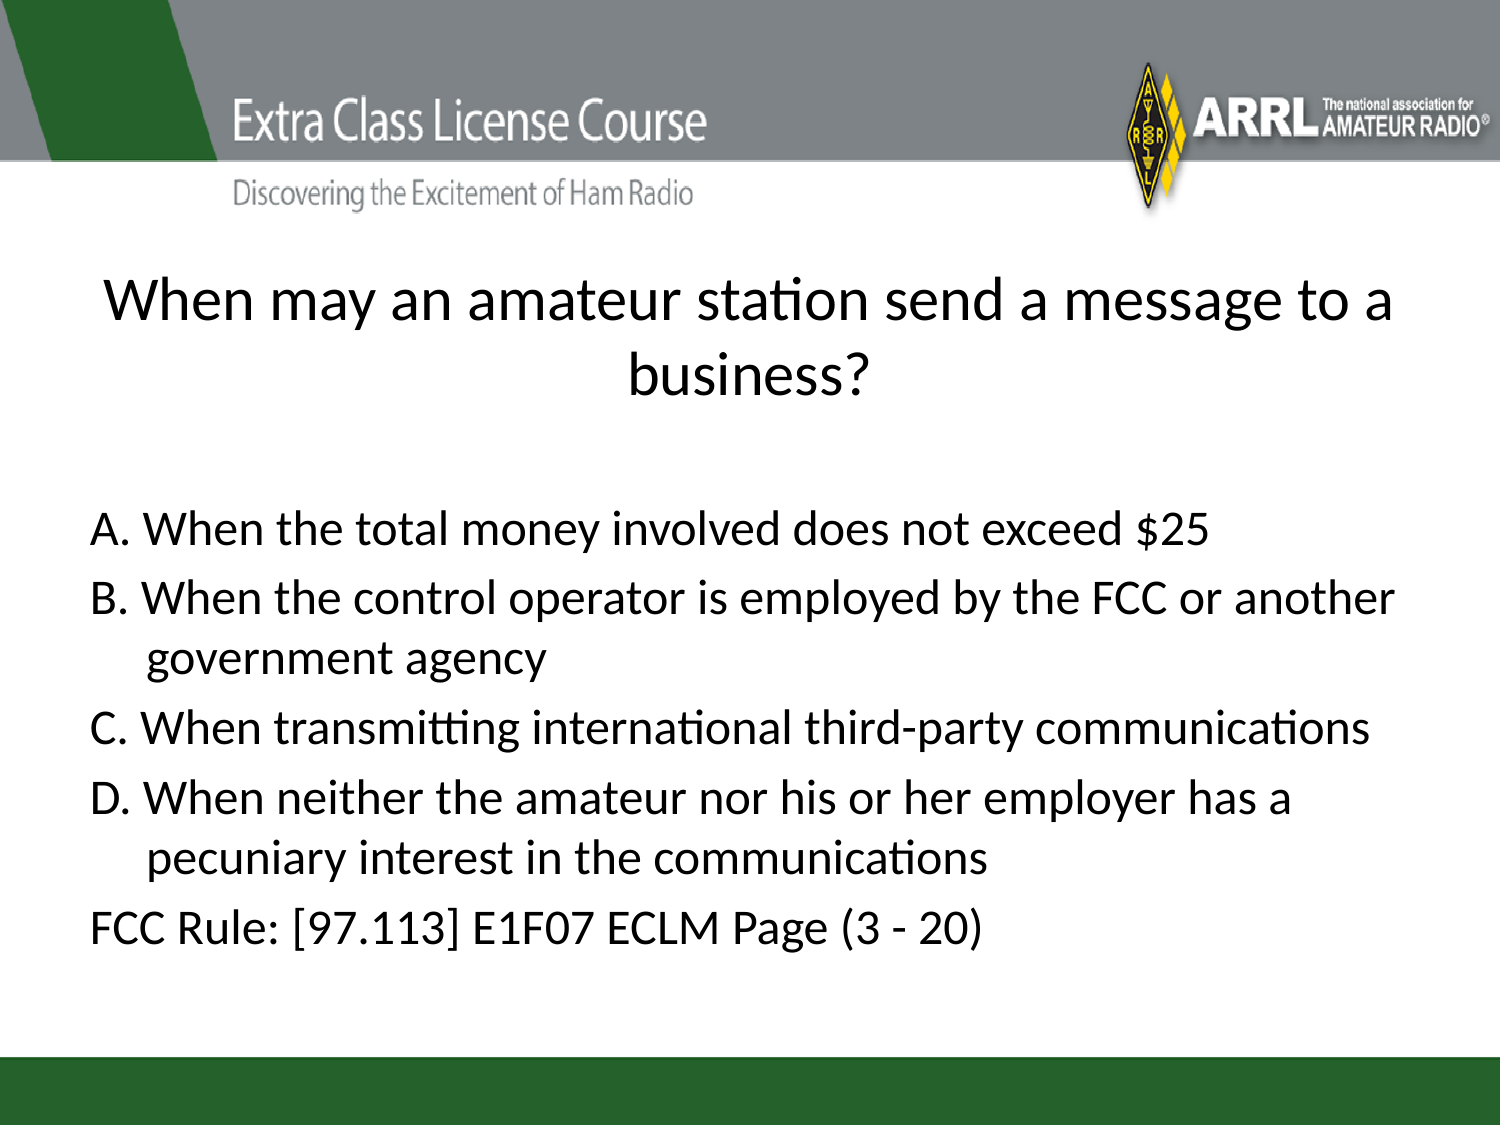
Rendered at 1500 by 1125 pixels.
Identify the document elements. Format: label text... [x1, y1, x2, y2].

list A. When the total money involved does not exceed $25 B. When the control operator is employed by the FCC or another government agency C. When transmitting international third-party communications D. When neither the amateur nor his or her employer has a pecuniary interest in the communications FCC Rule: [97.113] E1F07 ECLM Page (3 - 20) [75, 487, 1425, 1005]
picture [0, 0, 1500, 1125]
title When may an amateur station send a message to a business? [75, 250, 1425, 437]
